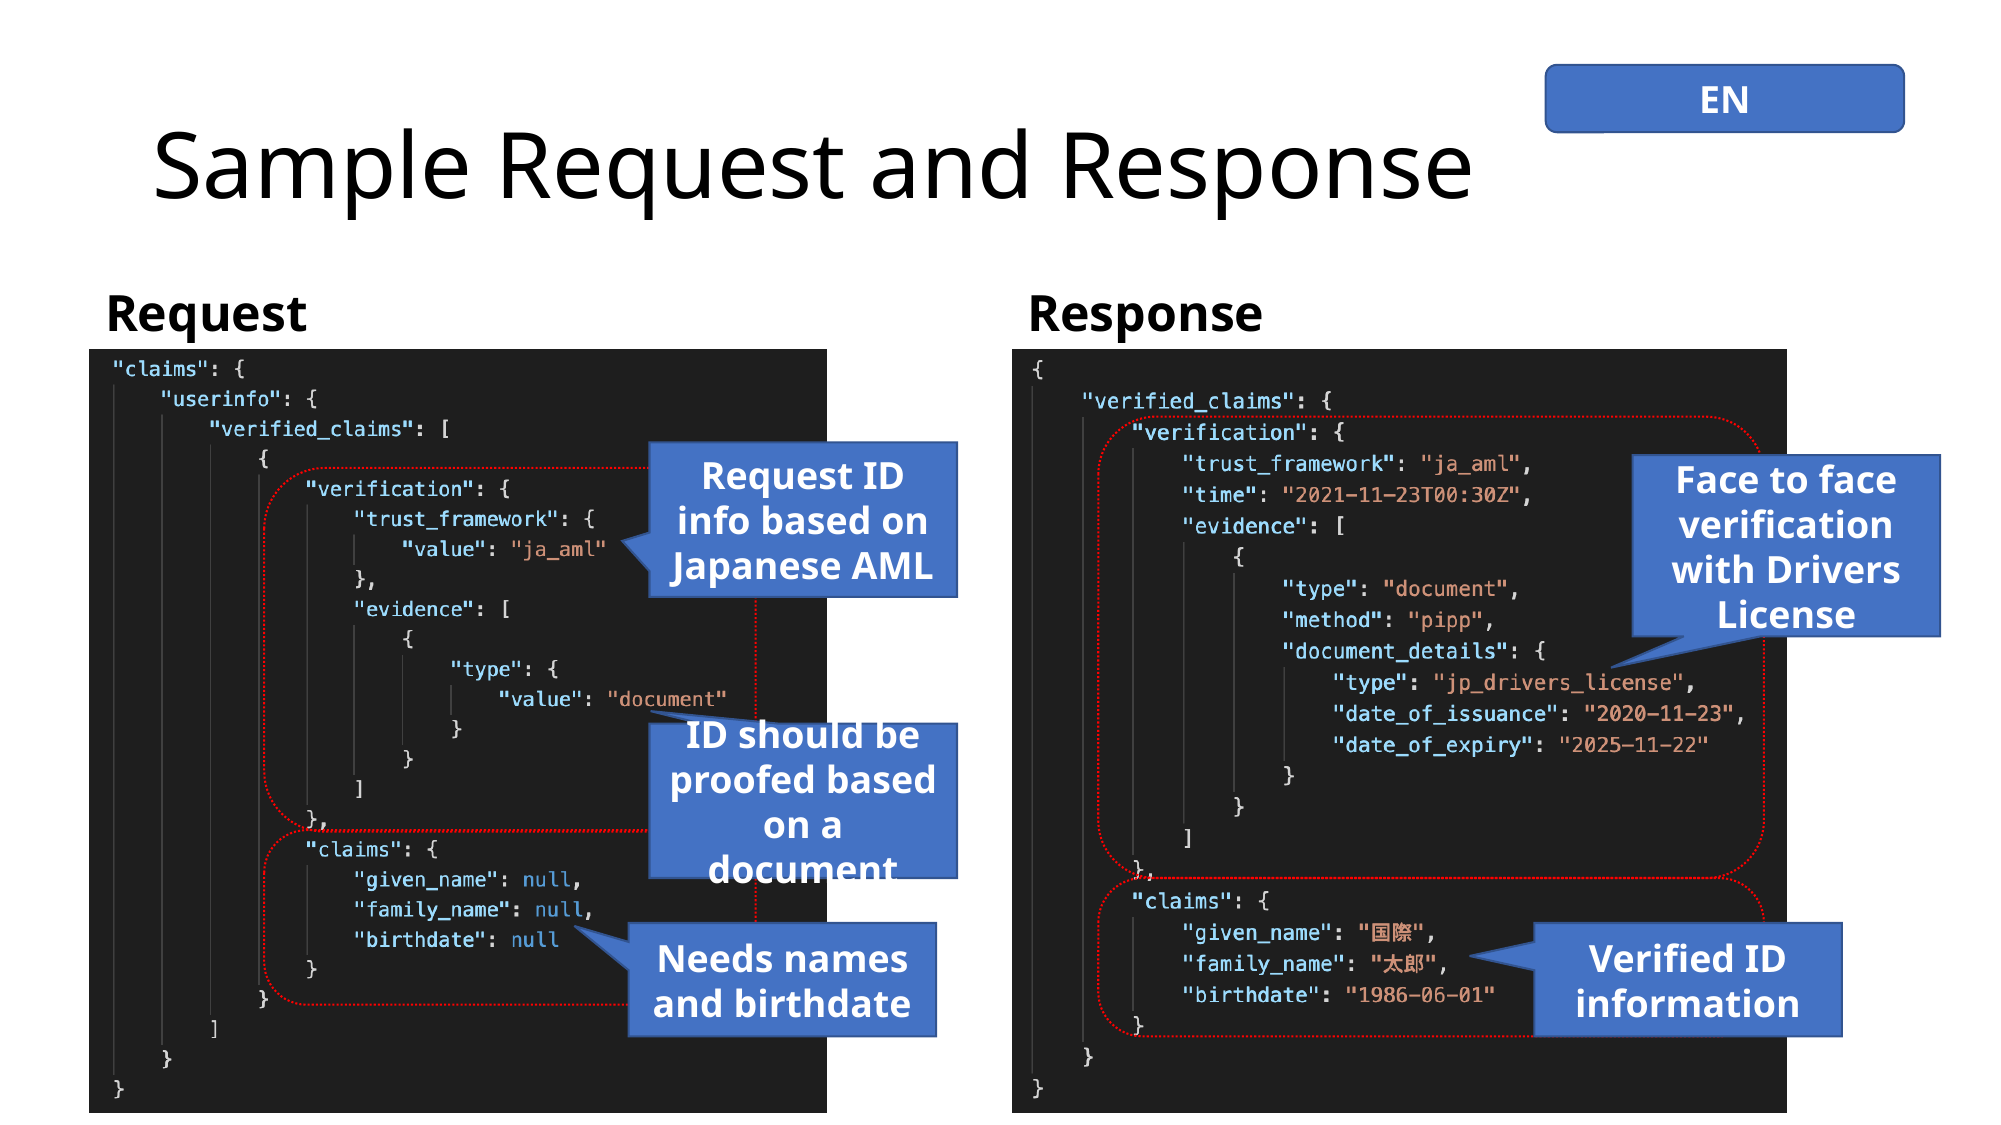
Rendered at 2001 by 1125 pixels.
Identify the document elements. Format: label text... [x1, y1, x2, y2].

text_box Needs names and birthdate [827, 921, 938, 1038]
title Sample Request and Response [137, 59, 1863, 278]
text_box Request ID info based on Japanese AML [827, 441, 959, 598]
list Request [90, 275, 937, 350]
text_box Verified ID information [1787, 921, 1843, 1038]
list Response [1012, 275, 1863, 350]
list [1012, 349, 1787, 1113]
text_box ID should be proofed based on a document [827, 722, 959, 880]
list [89, 349, 827, 1113]
text_box Face to face verification with Drivers License [1787, 454, 1942, 638]
text_box EN [1544, 63, 1906, 134]
